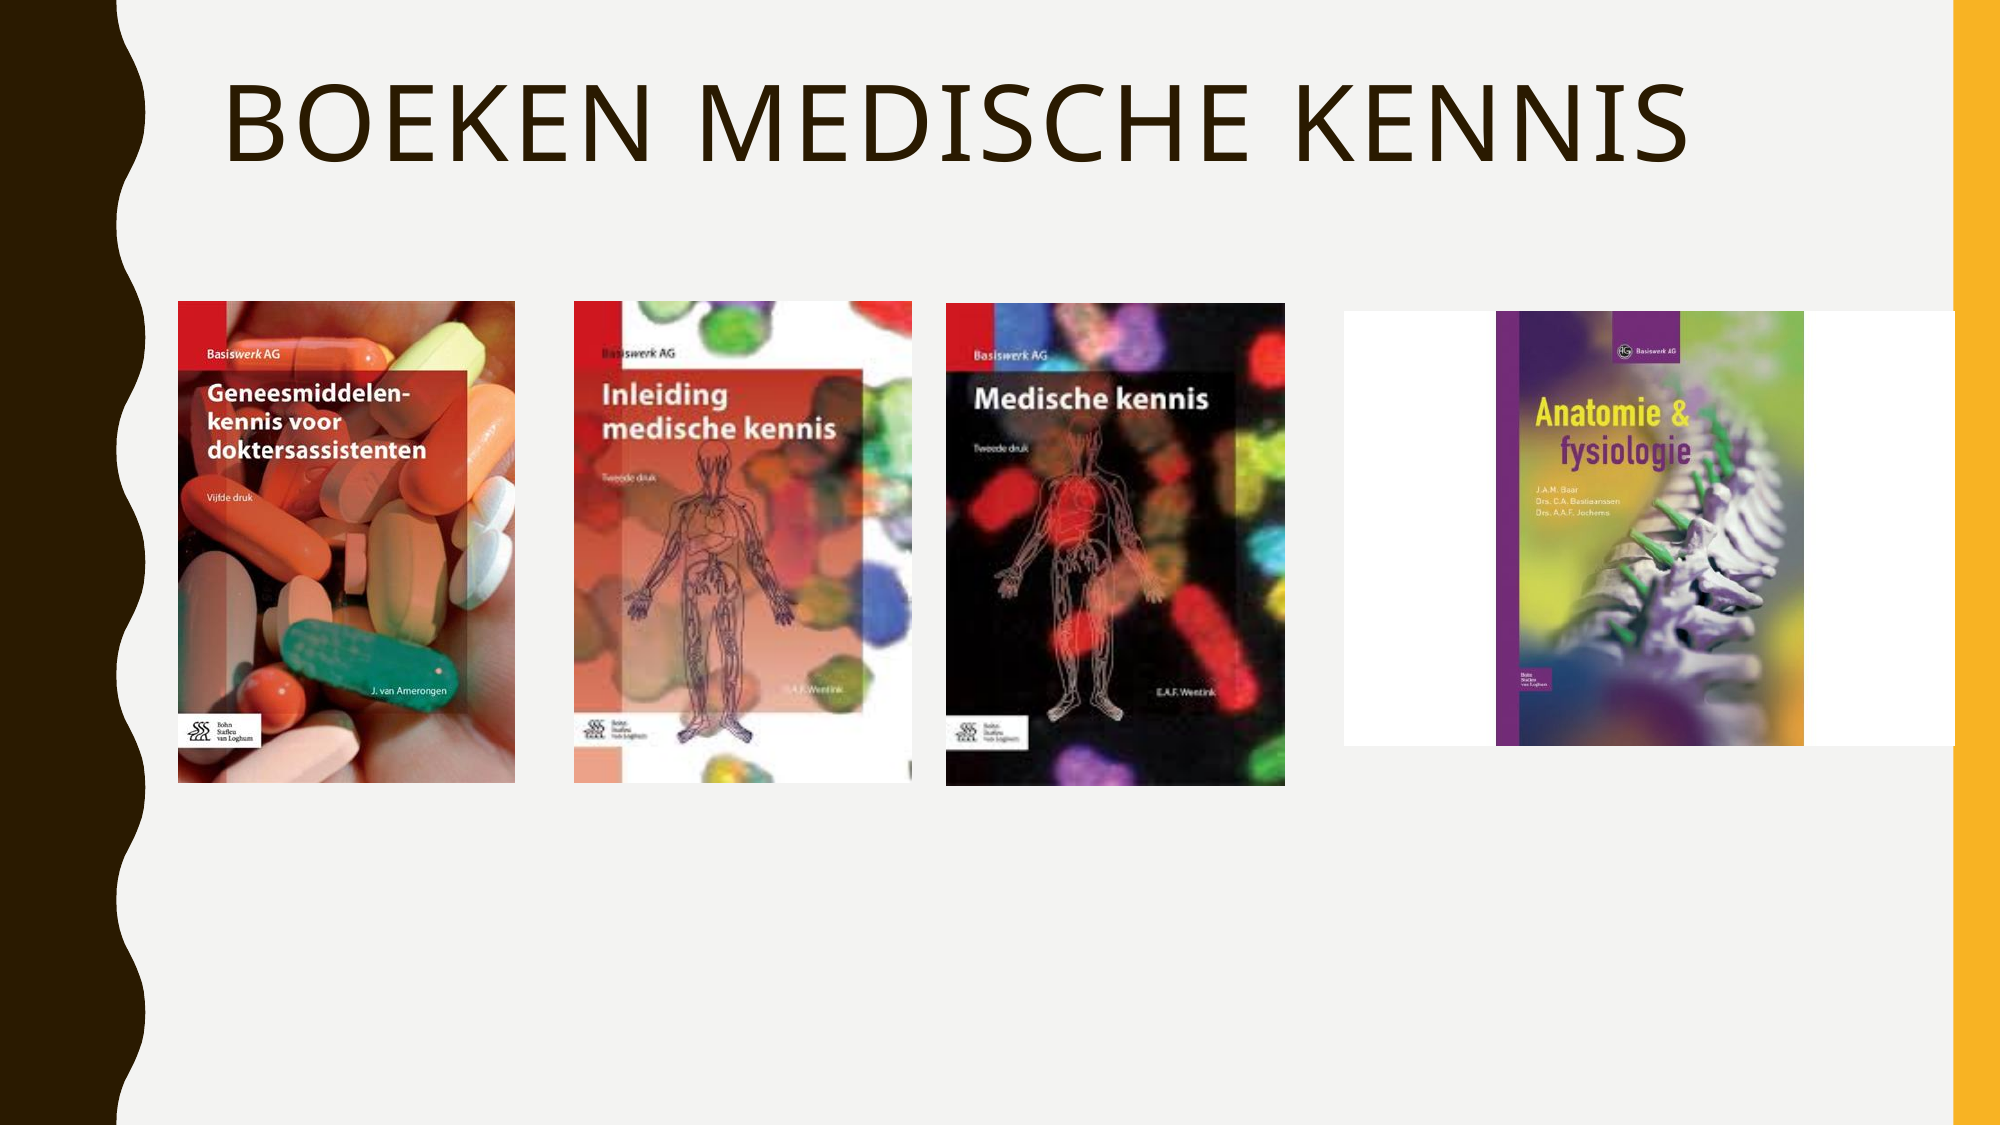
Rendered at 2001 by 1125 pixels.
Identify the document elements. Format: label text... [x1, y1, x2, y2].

picture [574, 301, 913, 783]
picture [1344, 311, 1955, 746]
title Boeken Medische kennis [205, 62, 1875, 308]
picture [178, 301, 515, 783]
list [946, 303, 1285, 786]
